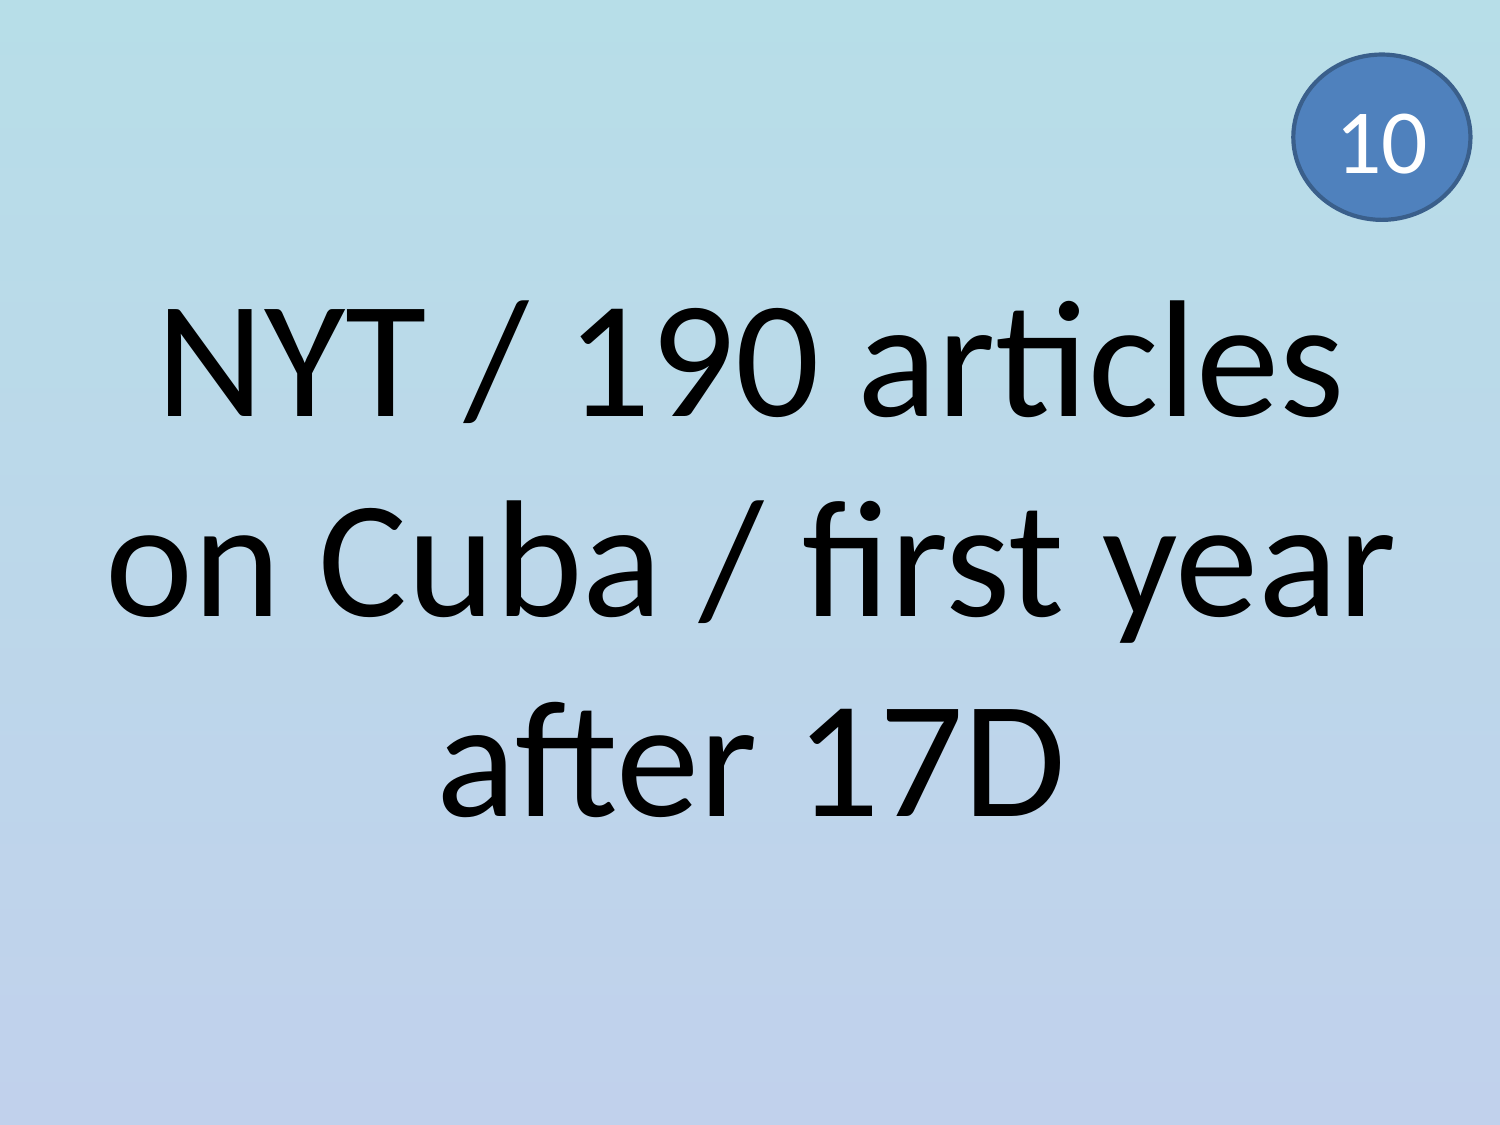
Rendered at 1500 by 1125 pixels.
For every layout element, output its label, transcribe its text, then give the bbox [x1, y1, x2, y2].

text_box 10 [1291, 52, 1473, 222]
title NYT / 190 articles on Cuba / first year after 17D [76, 456, 1427, 644]
